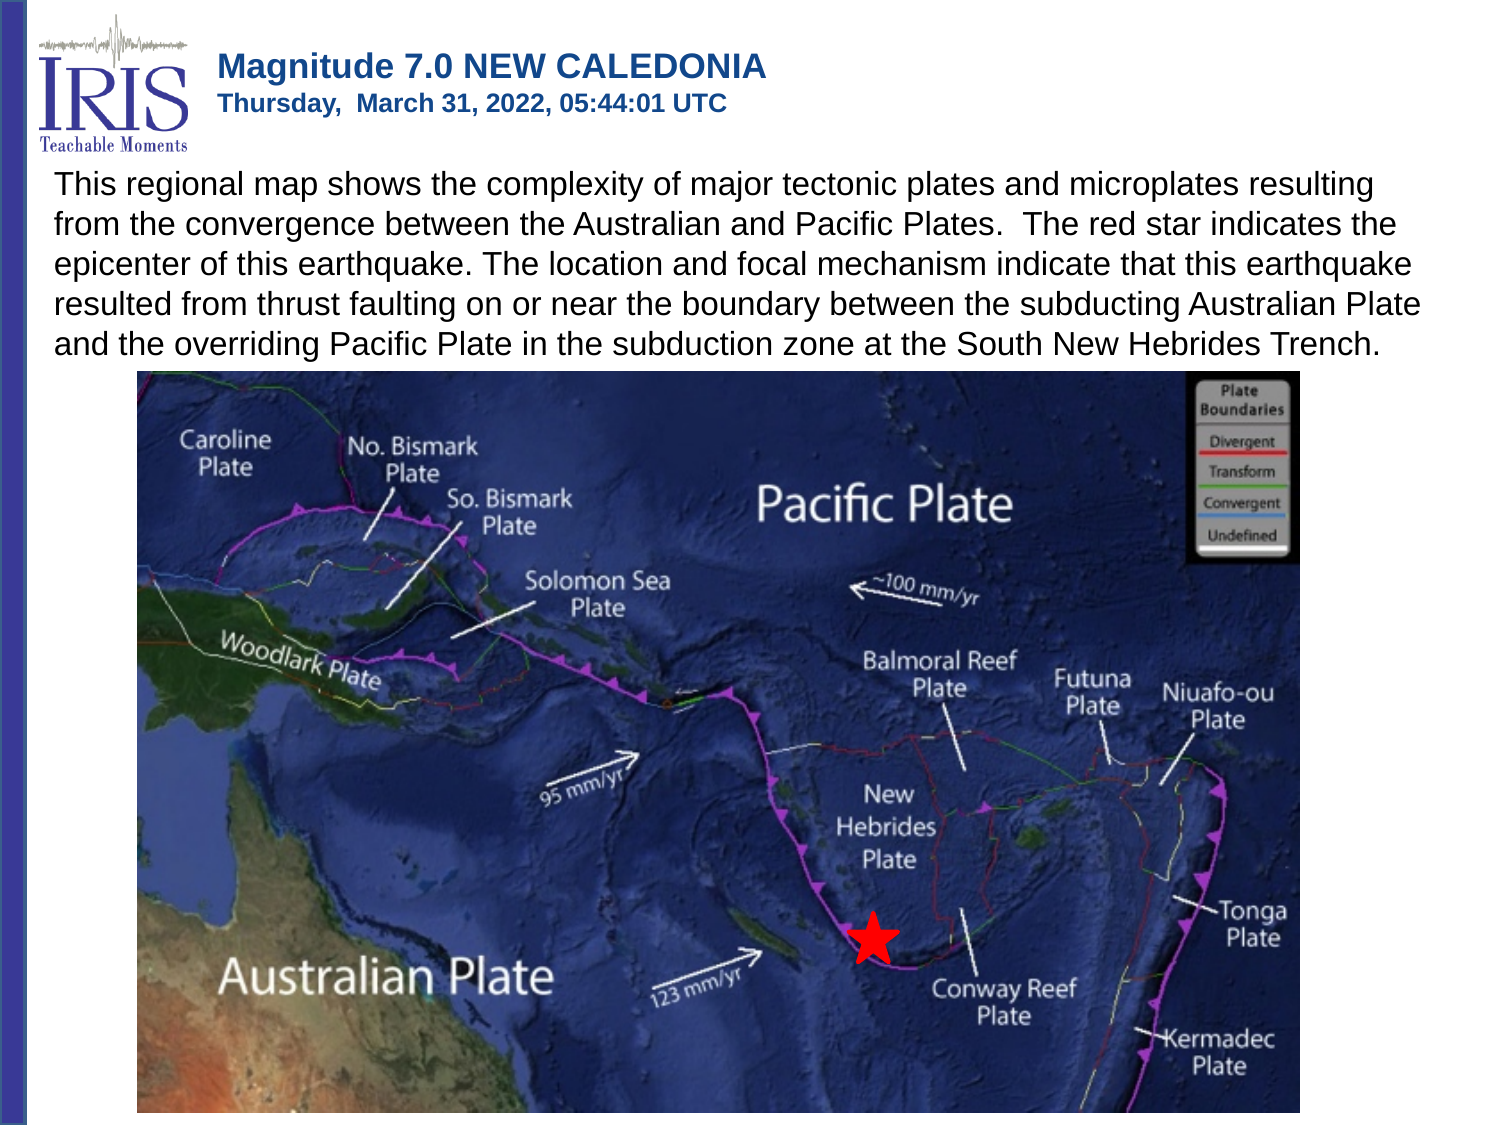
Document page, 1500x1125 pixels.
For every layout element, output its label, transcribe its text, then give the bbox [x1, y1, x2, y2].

text_box This regional map shows the complexity of major tectonic plates and microplates resulting from the convergence between the Australian and Pacific Plates. The red star indicates the epicenter of this earthquake. The location and focal mechanism indicate that this earthquake resulted from thrust faulting on or near the boundary between the subducting Australian Plate and the overriding Pacific Plate in the subduction zone at the South New Hebrides Trench. [39, 155, 1442, 370]
picture [39, 12, 188, 165]
picture [137, 370, 1301, 1113]
text_box Magnitude 7.0 NEW CALEDONIA Thursday, March 31, 2022, 05:44:01 UTC [202, 0, 1499, 125]
text_box [0, 0, 27, 1125]
